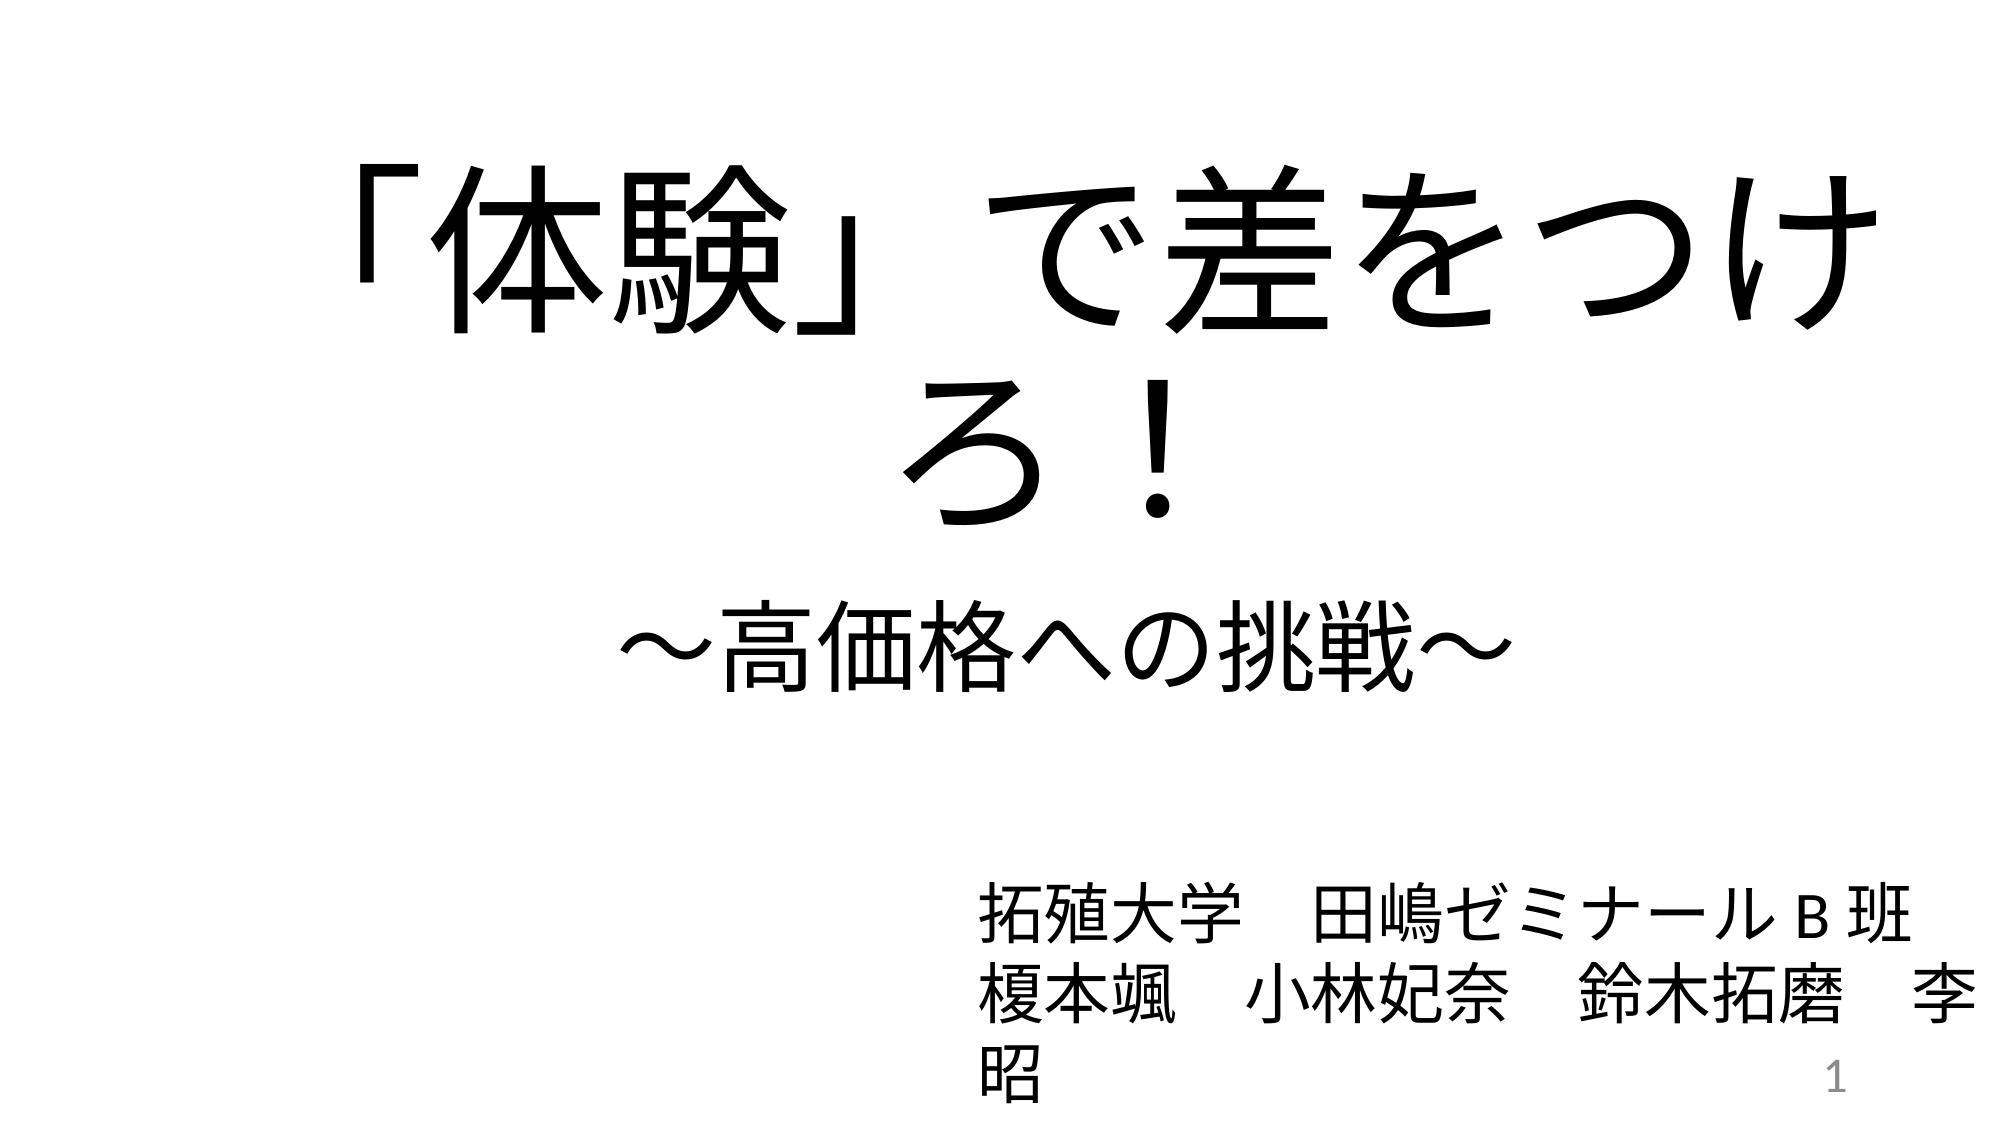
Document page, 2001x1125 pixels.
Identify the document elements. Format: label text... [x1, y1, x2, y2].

subtitle ～高価格への挑戦～ [316, 590, 1817, 791]
slide_number 1 [1412, 1042, 1863, 1103]
title 「体験」で差をつけろ！ [153, 172, 1980, 565]
text_box 拓殖大学 田嶋ゼミナールB班 榎本颯 小林妃奈 鈴木拓磨 李昭 [962, 864, 2000, 1119]
